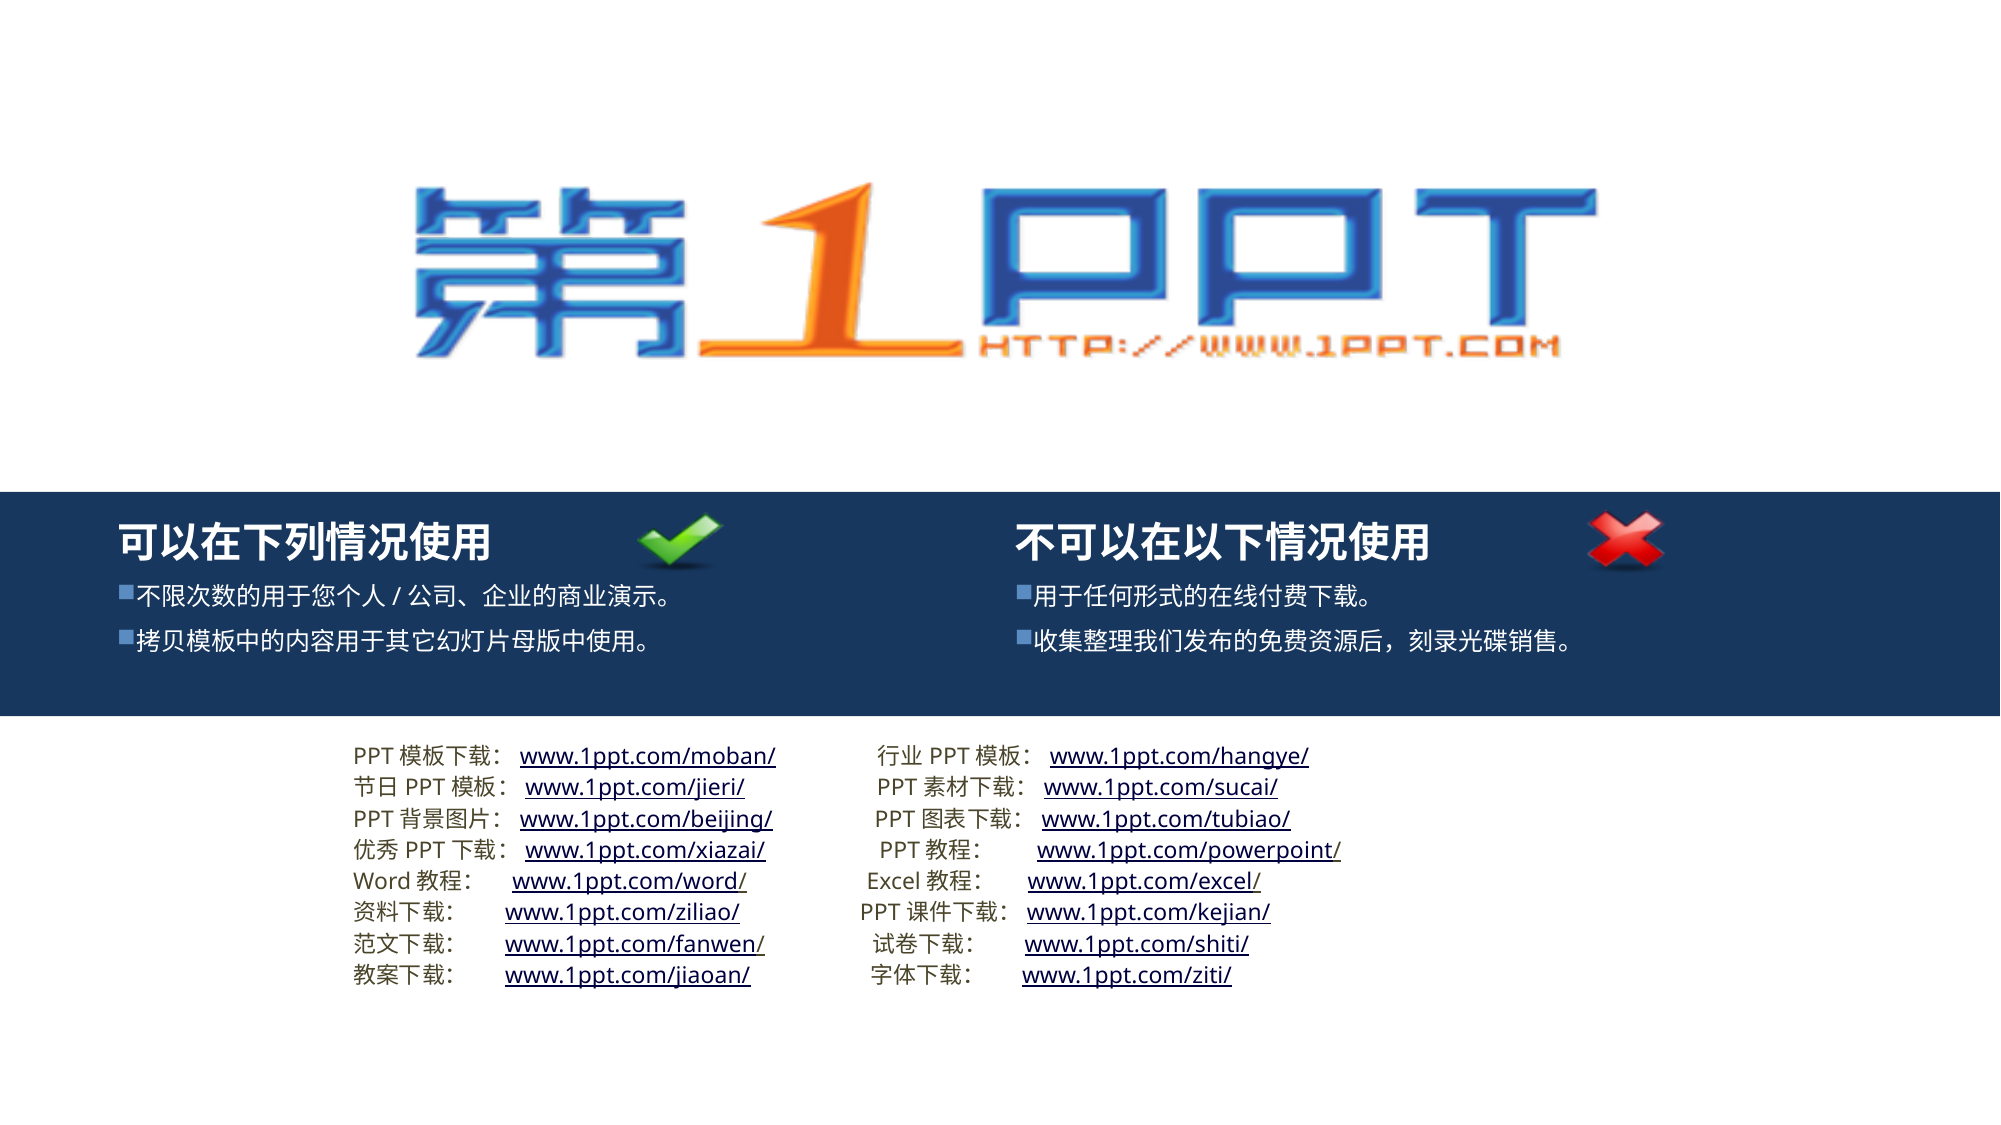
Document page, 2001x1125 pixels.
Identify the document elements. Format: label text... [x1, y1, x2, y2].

picture [637, 507, 724, 573]
text_box 可以在下列情况使用 不限次数的用于您个人/公司、企业的商业演示。 拷贝模板中的内容用于其它幻灯片母版中使用。 [102, 508, 1000, 774]
picture [179, 51, 1867, 492]
text_box 不可以在以下情况使用 用于任何形式的在线付费下载。 收集整理我们发布的免费资源后，刻录光碟销售。 [999, 508, 1898, 762]
picture [1581, 507, 1669, 573]
text_box PPT模板下载：www.1ppt.com/moban/ 行业PPT模板：www.1ppt.com/hangye/ 节日PPT模板：www.1ppt.com/jieri/ PPT素材下载：www.1ppt.com/sucai/ PPT背景图片：www.1ppt.com/beijing/ PPT图表下载：www.1ppt.com/tubiao/ 优秀PPT下载：www.1ppt.com/xiazai/ PPT教程： www.1ppt.com/powerpoint/ Word教程： www.1ppt.com/word/ Excel教程： www.1ppt.com/excel/ 资料下载： www.1ppt.com/ziliao/ PPT课件下载：www.1ppt.com/kejian/ 范文下载： www.1ppt.com/fanwen/ 试卷下载： www.1ppt.com/shiti/ 教案下载： www.1ppt.com/jiaoan/ 字体下载： www.1ppt.com/ziti/ [336, 762, 1752, 1008]
text_box [0, 491, 2000, 717]
